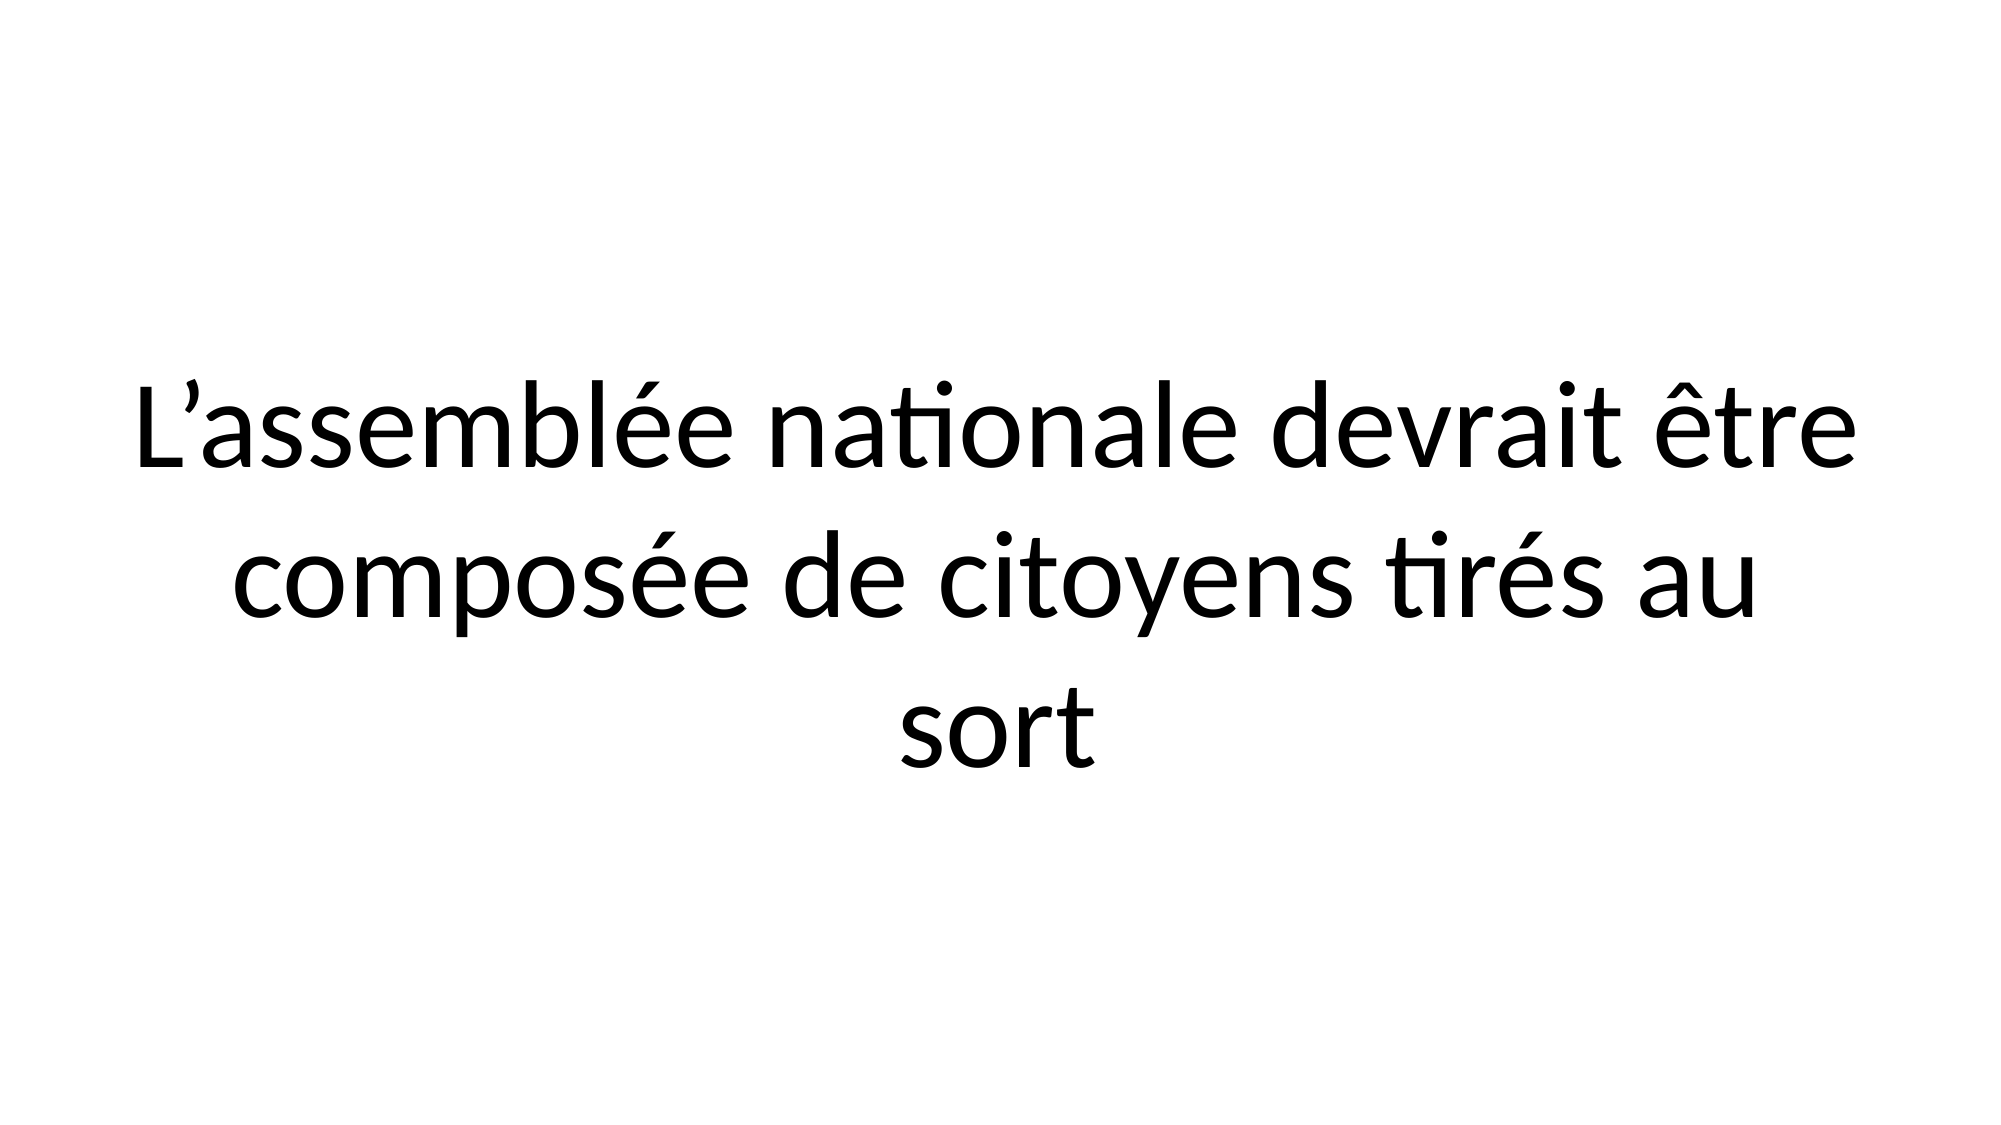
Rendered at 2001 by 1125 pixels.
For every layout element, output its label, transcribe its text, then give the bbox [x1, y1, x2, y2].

text_box L’assemblée nationale devrait être composée de citoyens tirés au sort [114, 334, 1880, 800]
